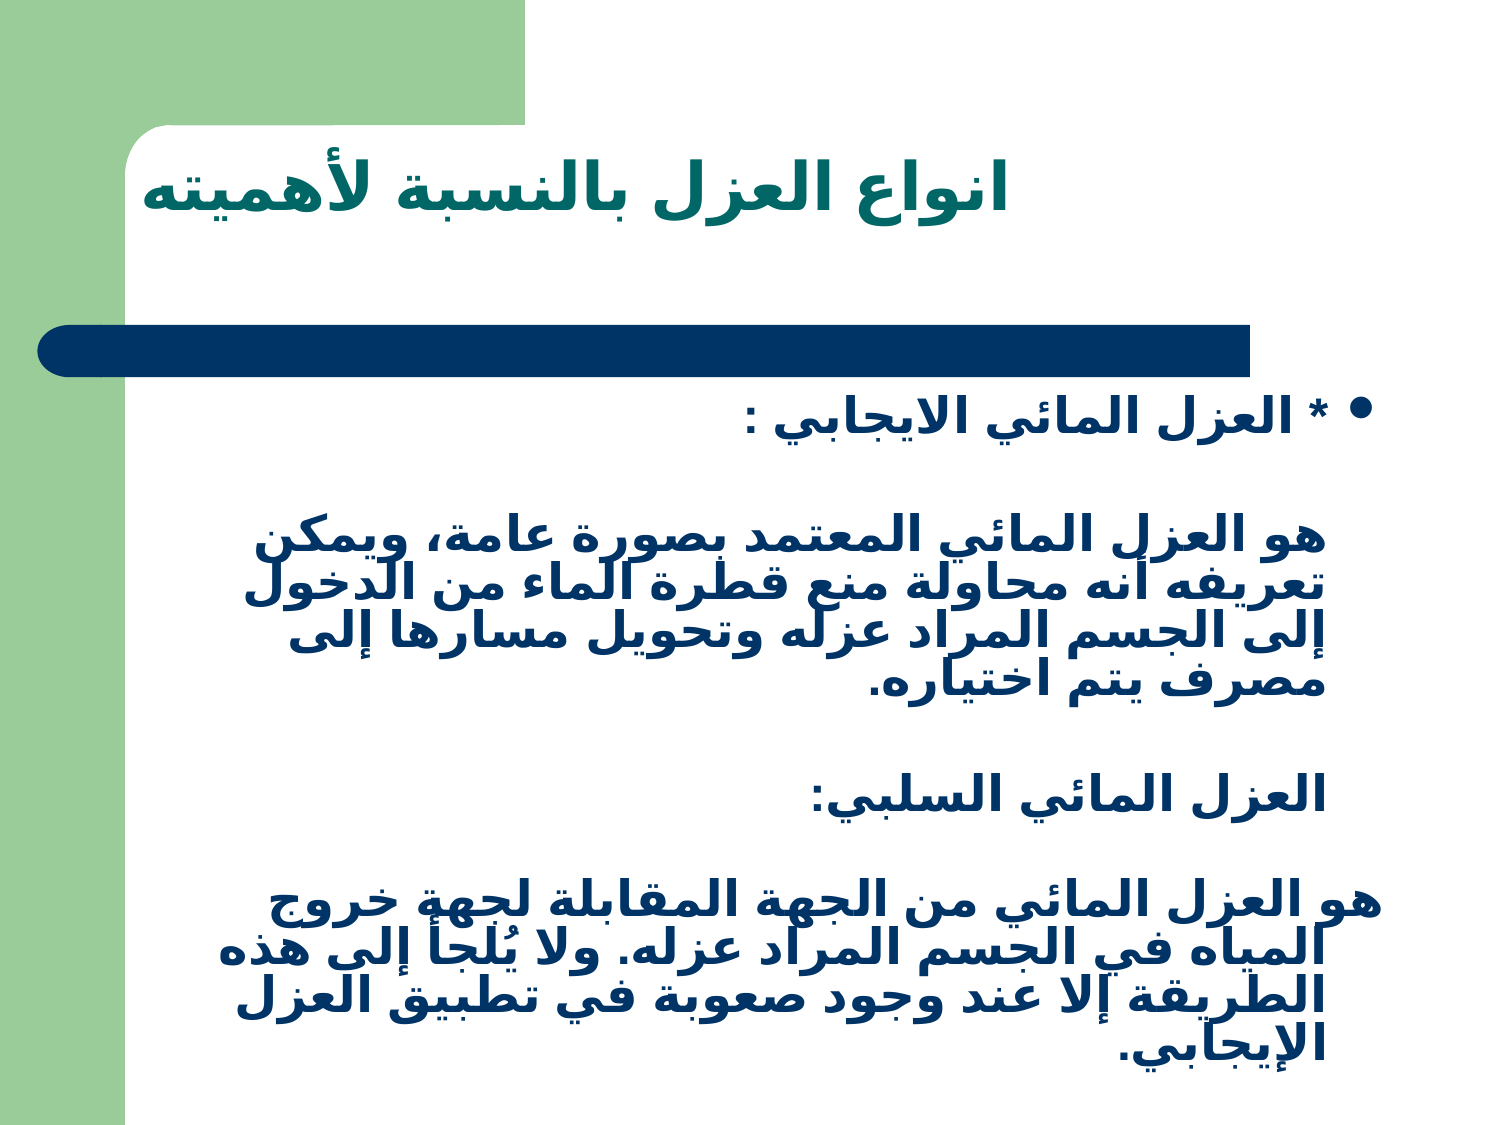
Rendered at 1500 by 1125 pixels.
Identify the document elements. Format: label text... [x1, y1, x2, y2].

title انواع العزل بالنسبة لأهميته [125, 125, 1425, 313]
list * العزل المائي الايجابي : هو العزل المائي المعتمد بصورة عامة، ويمكن تعريفه أنه محاولة منع قطرة الماء من الدخول إلى الجسم المراد عزله وتحويل مسارها إلى مصرف يتم اختياره. العزل المائي السلبي: هو العزل المائي من الجهة المقابلة لجهة خروج المياه في الجسم المراد عزله. ولا يُلجأ إلى هذه الطريقة إلا عند وجود صعوبة في تطبيق العزل الإيجابي. [137, 387, 1400, 999]
